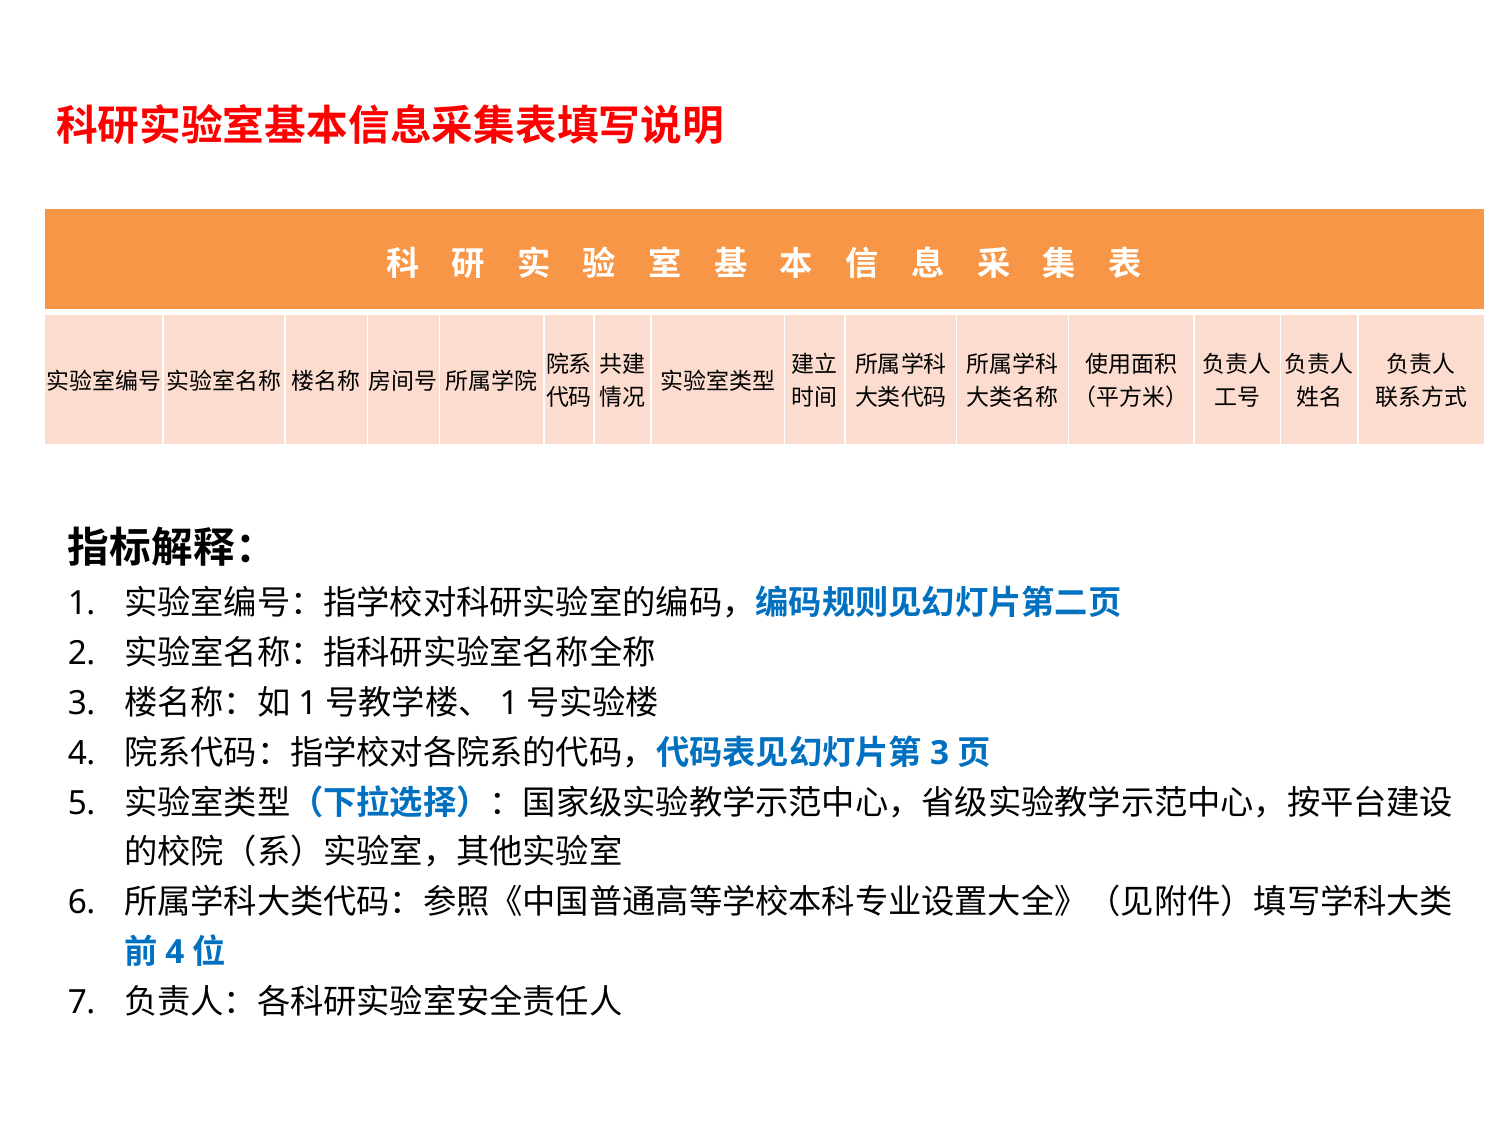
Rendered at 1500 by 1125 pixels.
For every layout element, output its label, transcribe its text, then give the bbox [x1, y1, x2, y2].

text_box 科研实验室基本信息采集表填写说明 [41, 91, 768, 156]
table_cell 负责人姓名 [1281, 315, 1357, 444]
table_cell 楼名称 [286, 315, 367, 444]
table_cell 院系代码 [545, 315, 593, 444]
table_cell 所属学院 [440, 315, 543, 444]
table_cell 使用面积 （平方米） [1069, 315, 1193, 444]
table_cell 所属学科大类名称 [957, 315, 1068, 444]
table_header 科 研 实 验 室 基 本 信 息 采 集 表 [45, 209, 1484, 309]
table_cell 负责人 联系方式 [1359, 315, 1484, 444]
table_cell 负责人 工号 [1195, 315, 1280, 444]
table_cell 房间号 [368, 315, 439, 444]
text_box 指标解释： 实验室编号：指学校对科研实验室的编码，编码规则见幻灯片第二页 实验室名称：指科研实验室名称全称 楼名称：如1号教学楼、1号实验楼 院系代码：指学校对各院系的代码，代码表见幻灯片第3页 实验室类型（下拉选择）：国家级实验教学示范中心，省级实验教学示范中心，按平台建设的校院（系）实验室，其他实验室 所属学科大类代码：参照《中国普通高等学校本科专业设置大全》（见附件）填写学科大类前4位 负责人：各科研实验室安全责任人 [53, 513, 1483, 1028]
table_cell 建立时间 [785, 315, 844, 444]
table_cell 实验室名称 [164, 315, 284, 444]
table_cell 共建情况 [595, 315, 650, 444]
table_cell 所属学科大类代码 [846, 315, 956, 444]
table_cell 实验室类型 [652, 315, 784, 444]
table_cell 实验室编号 [45, 315, 162, 444]
